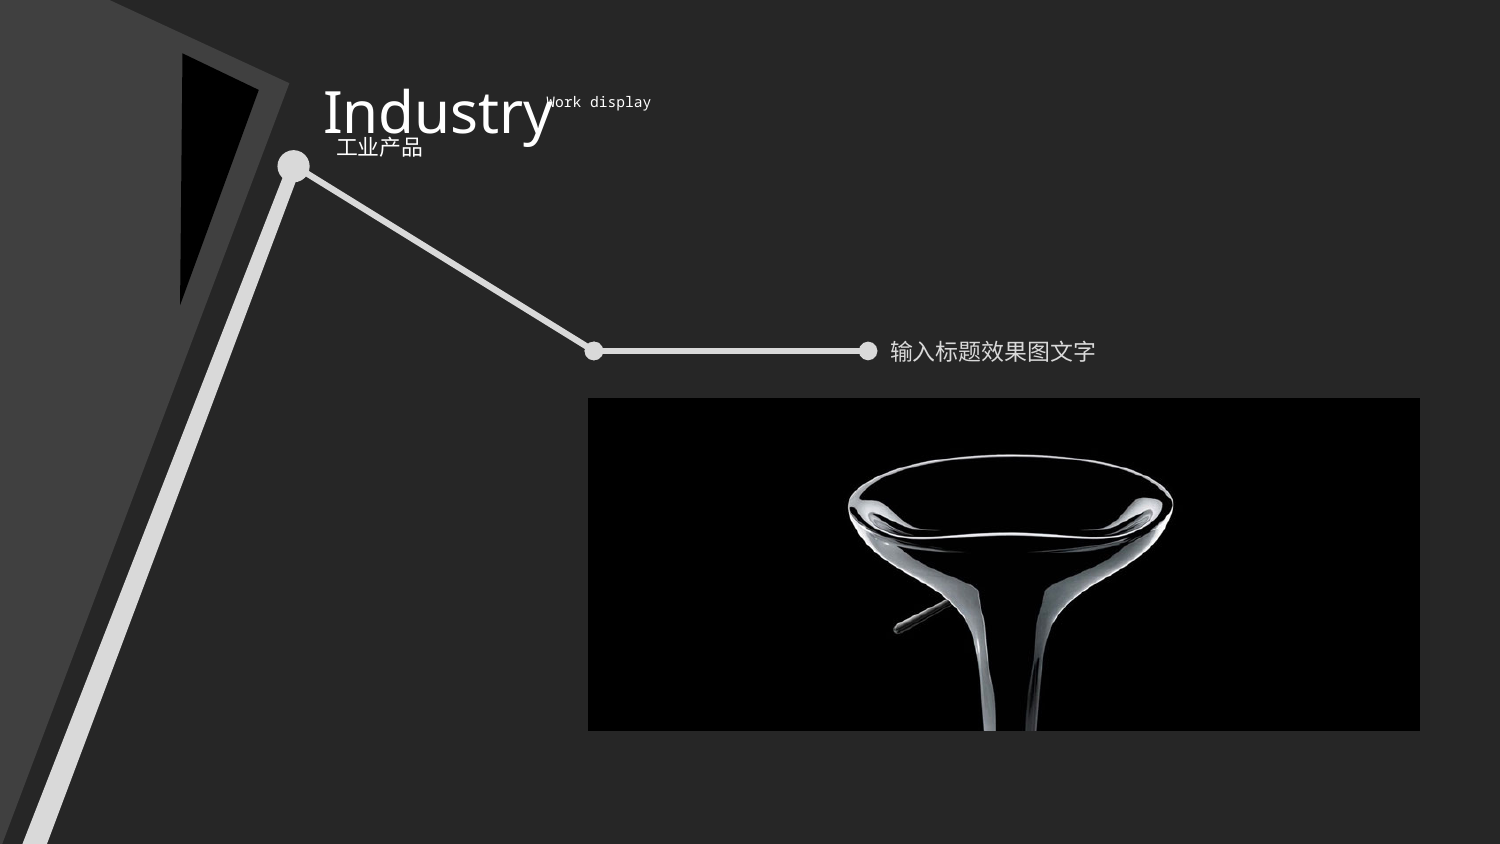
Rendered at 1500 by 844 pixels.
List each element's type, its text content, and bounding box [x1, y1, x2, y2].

text_box [275, 148, 305, 180]
text_box 工业产品 [321, 126, 582, 152]
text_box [574, 384, 1436, 747]
text_box Industry [308, 67, 569, 152]
text_box [20, 179, 281, 844]
text_box [0, 0, 292, 844]
picture [587, 397, 1421, 732]
text_box [5, 0, 1500, 844]
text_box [294, 165, 595, 352]
text_box [177, 51, 261, 308]
text_box Work display [569, 85, 667, 118]
text_box 输入标题效果图文字 [875, 329, 1112, 372]
